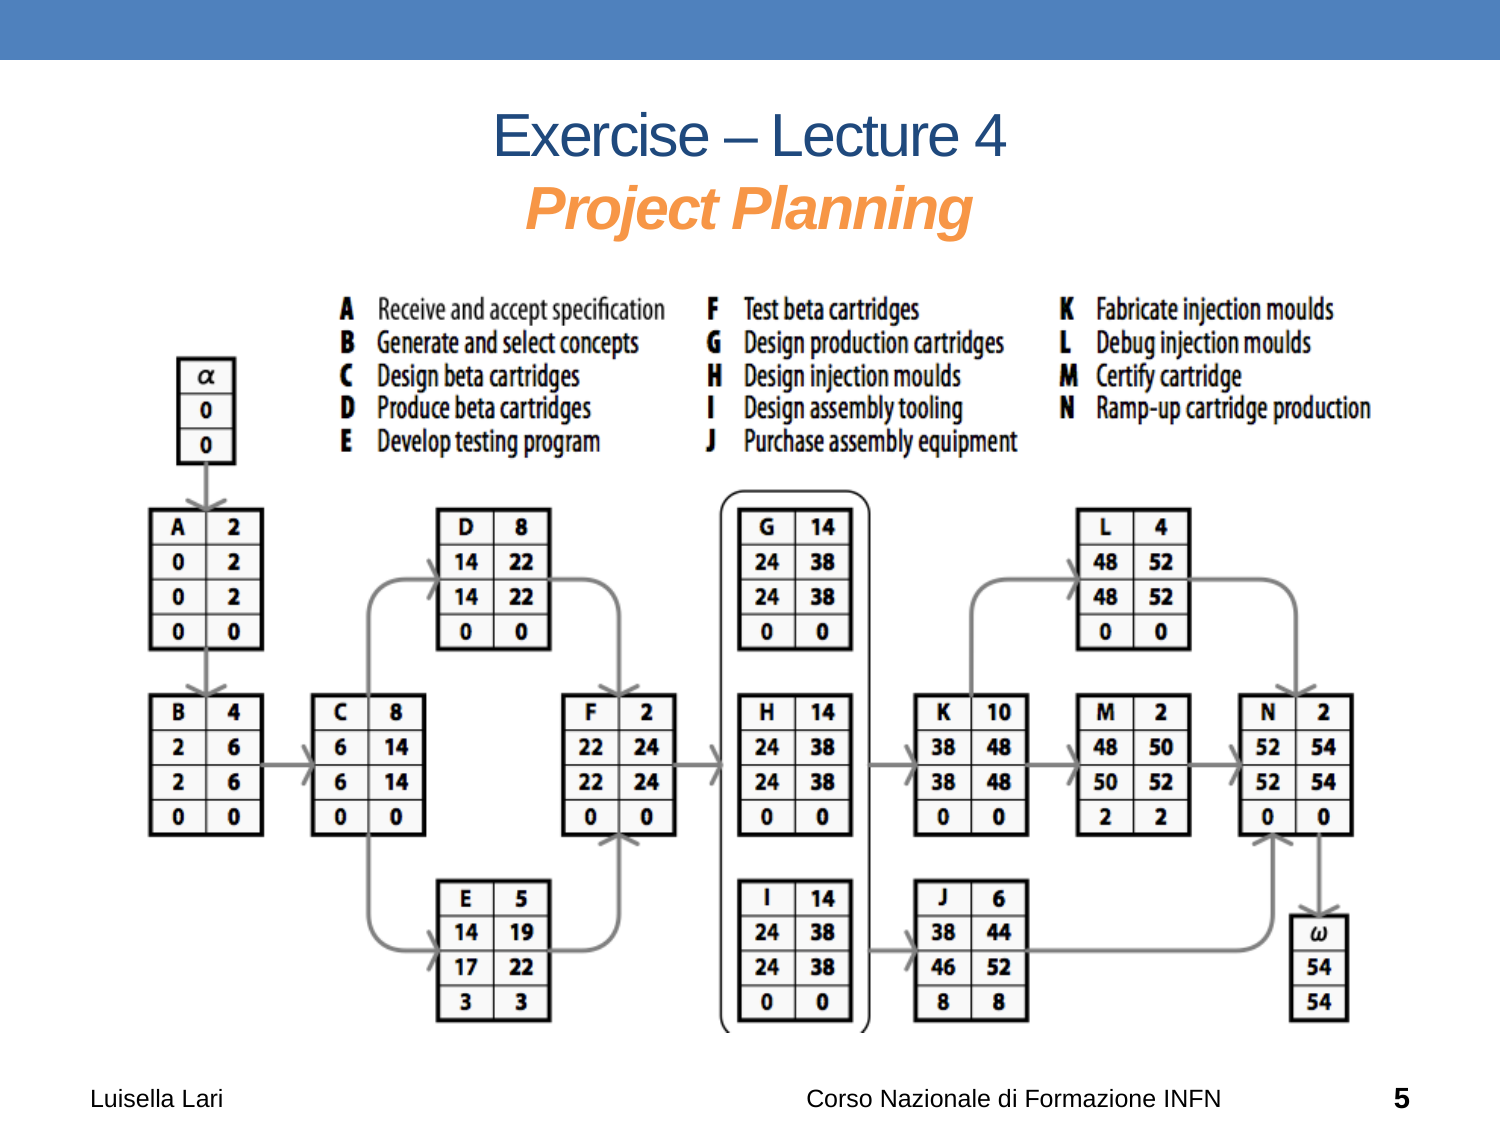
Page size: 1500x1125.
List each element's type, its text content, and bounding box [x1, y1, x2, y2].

footer Corso Nazionale di Formazione INFN [562, 1070, 1238, 1125]
picture [127, 282, 1380, 1033]
slide_number Luisella Lari [75, 1070, 550, 1125]
slide_number 5 [1250, 1070, 1425, 1125]
title Exercise – Lecture 4 Project Planning [75, 87, 1425, 250]
